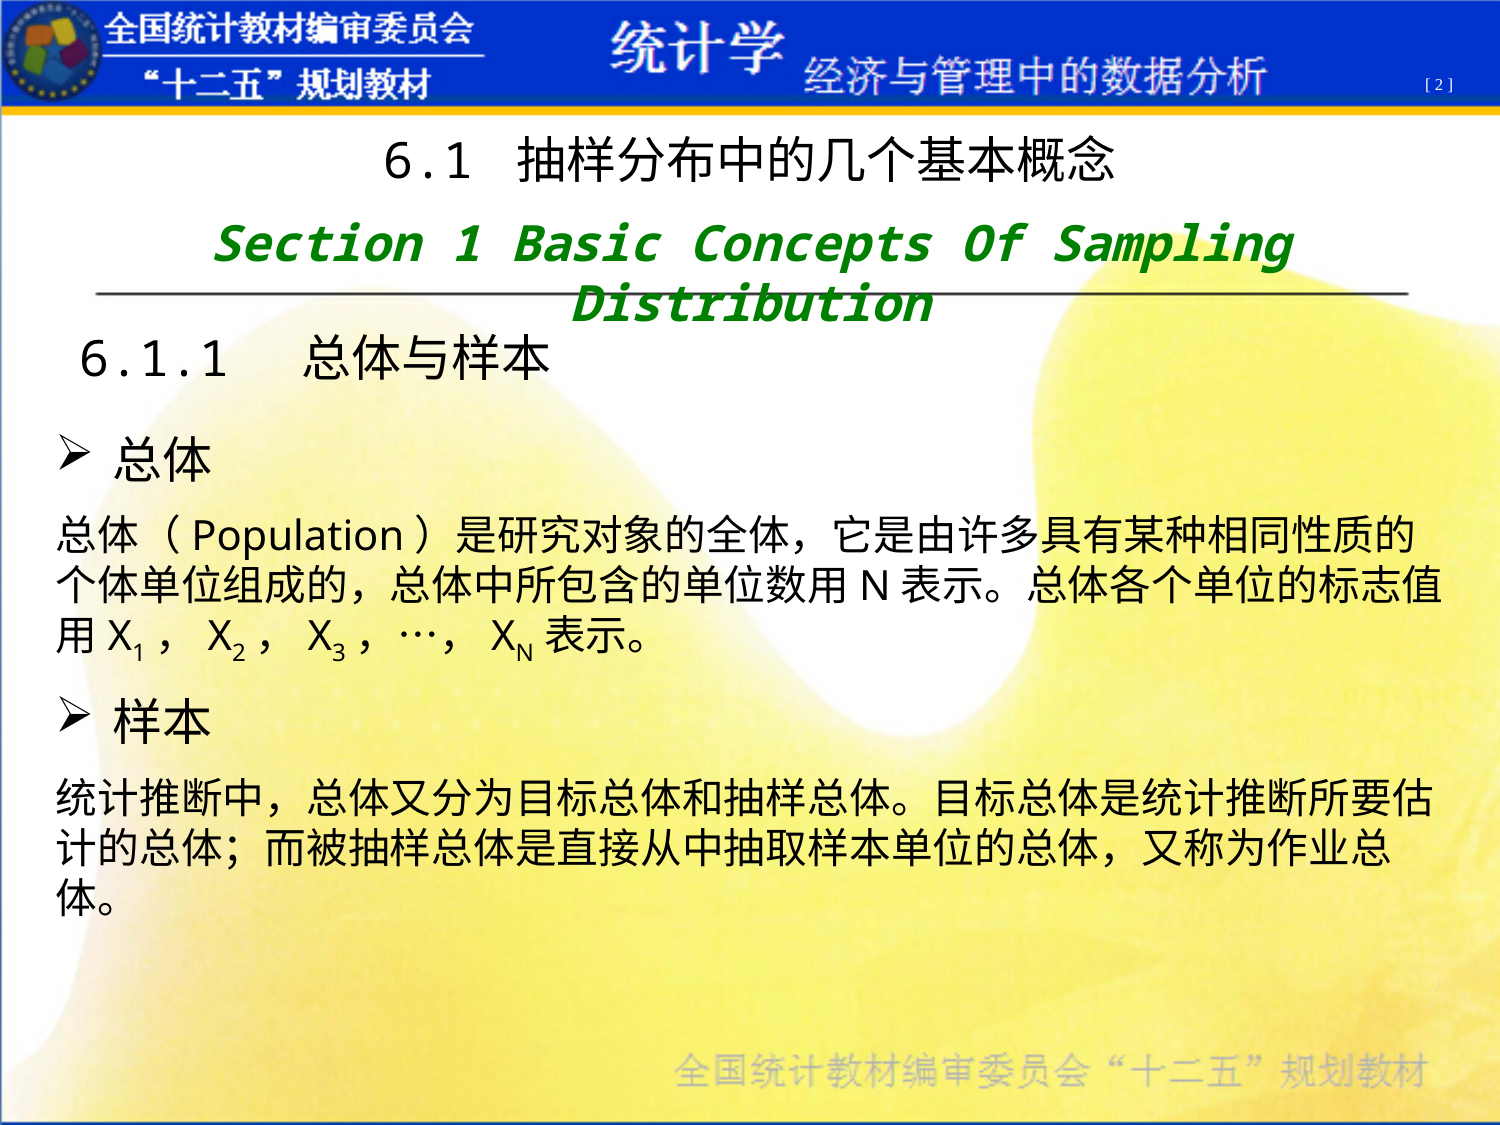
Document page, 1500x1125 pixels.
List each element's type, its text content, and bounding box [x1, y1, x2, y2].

text_box 6.1.1 总体与样本 [64, 319, 1447, 394]
text_box Section 1 Basic Concepts Of Sampling Distribution [64, 203, 1436, 319]
picture [0, 0, 1500, 1125]
text_box [ 2 ] [1364, 66, 1468, 142]
text_box 6.1 抽样分布中的几个基本概念 [64, 121, 1436, 196]
text_box 总体 总体（Population）是研究对象的全体，它是由许多具有某种相同性质的个体单位组成的，总体中所包含的单位数用N表示。总体各个单位的标志值用X1，X2，X3，…，XN表示。 样本 统计推断中，总体又分为目标总体和抽样总体。目标总体是统计推断所要估计的总体；而被抽样总体是直接从中抽取样本单位的总体，又称为作业总体。 [41, 420, 1459, 930]
